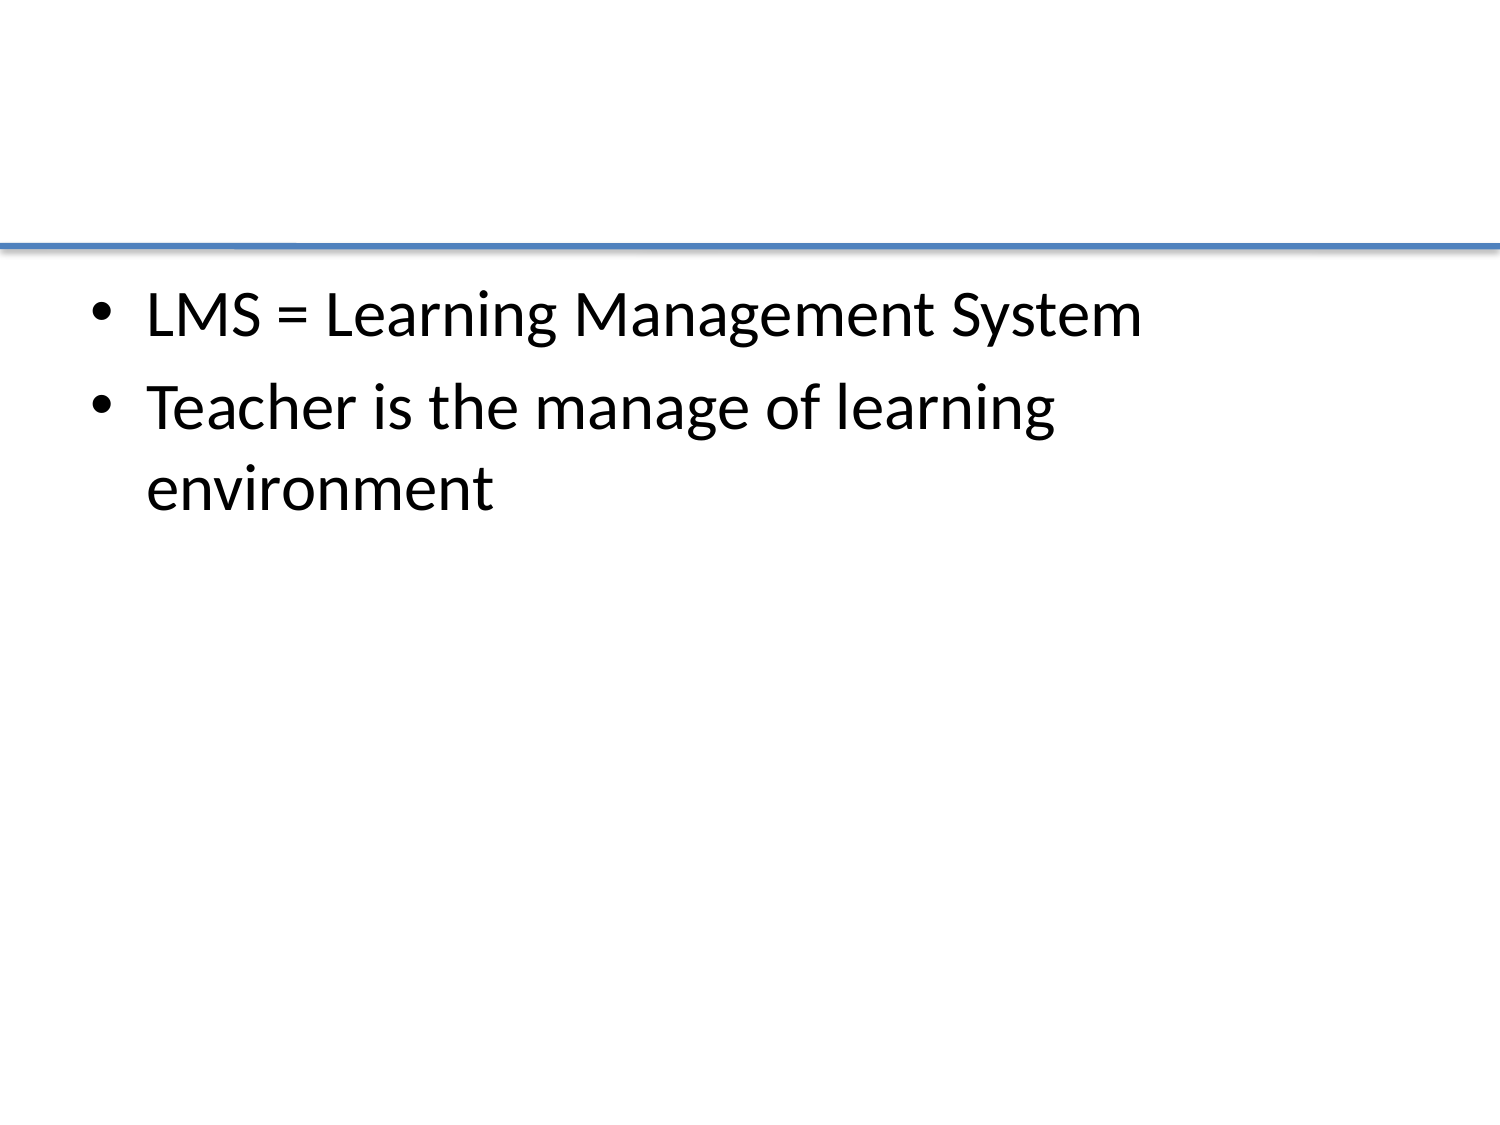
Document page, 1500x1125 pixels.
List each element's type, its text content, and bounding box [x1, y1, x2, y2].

list LMS = Learning Management System Teacher is the manage of learning environment [75, 262, 1425, 1005]
